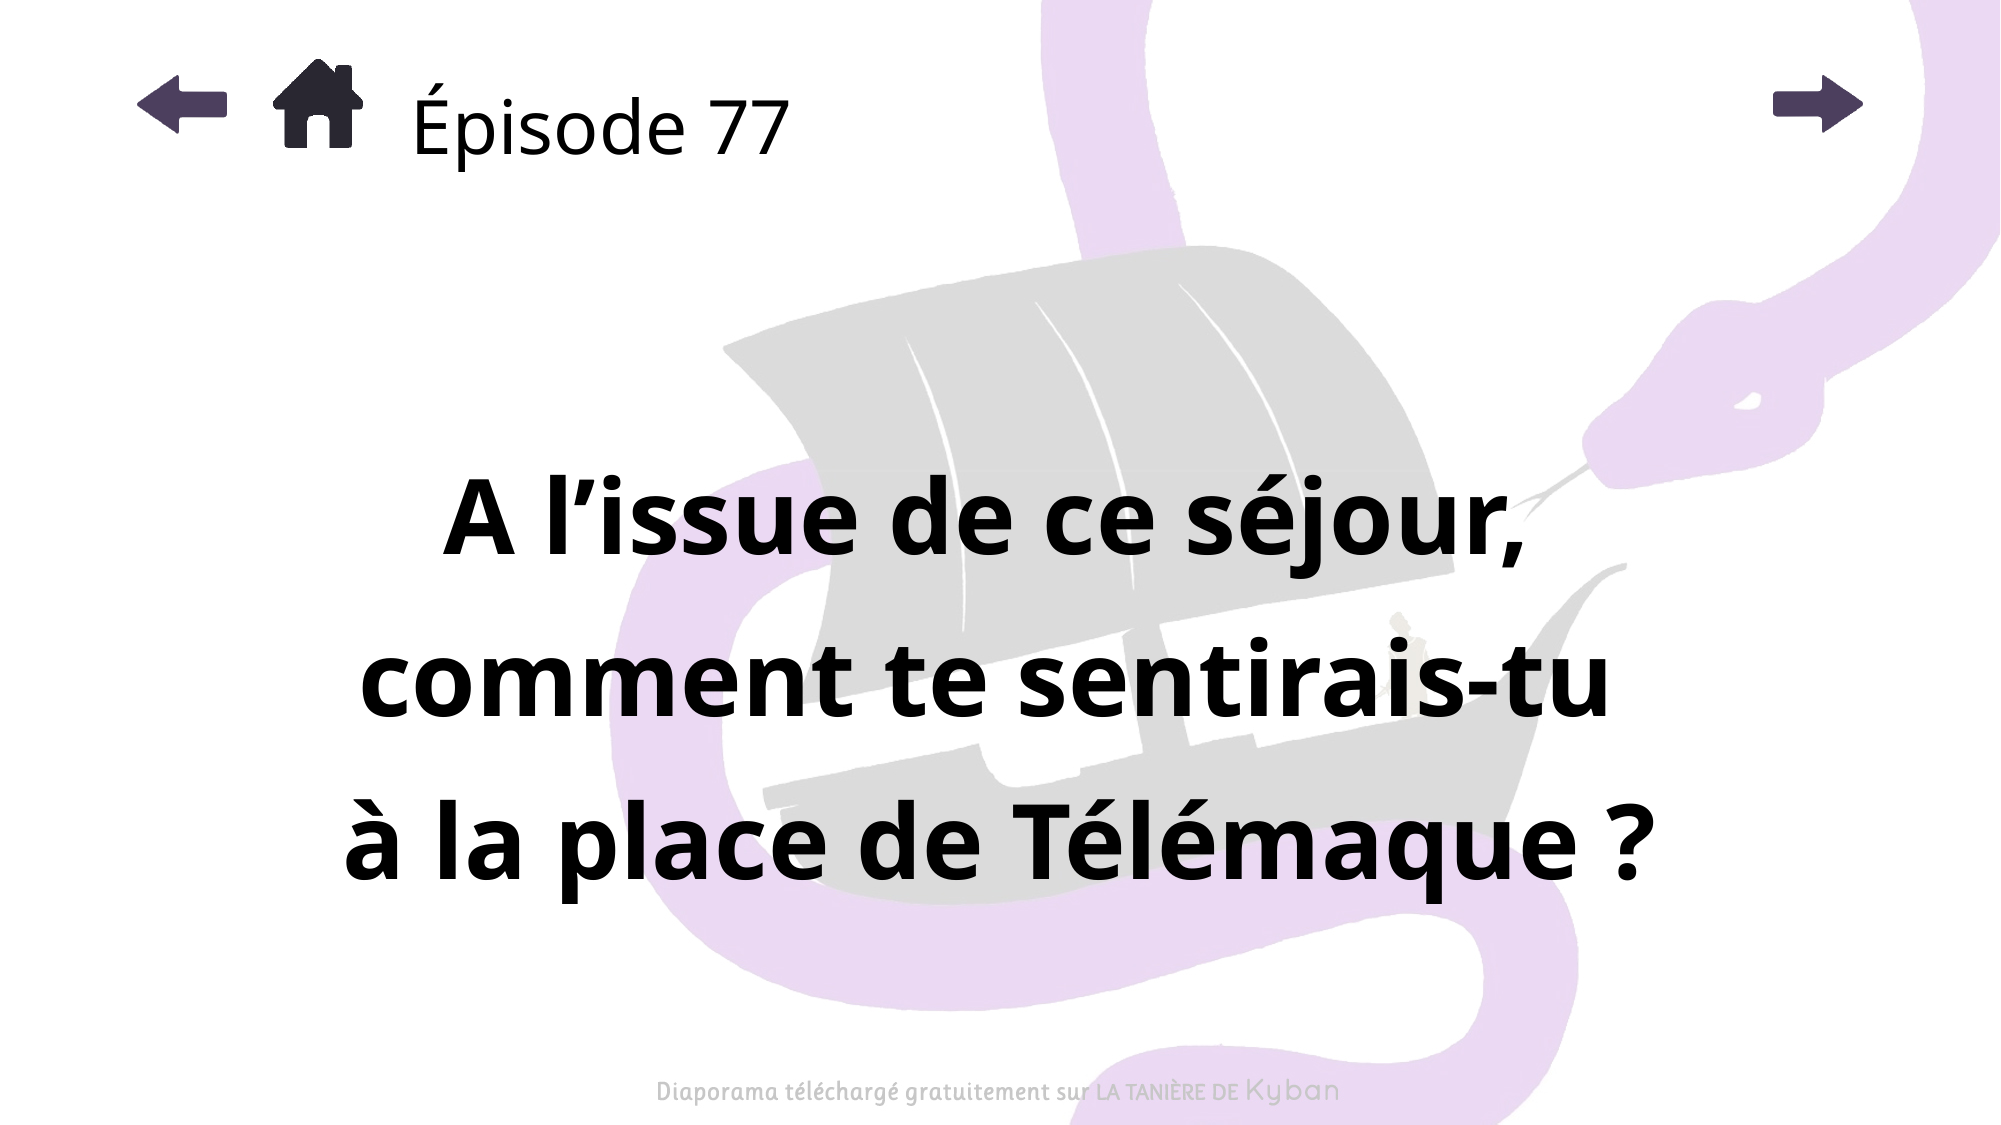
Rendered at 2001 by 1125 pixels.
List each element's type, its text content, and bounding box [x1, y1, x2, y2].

picture [0, 0, 2001, 1125]
title Épisode 77 [395, 59, 1863, 202]
list A l’issue de ce séjour, comment te sentirais-tu à la place de Télémaque ? [137, 299, 1863, 1014]
